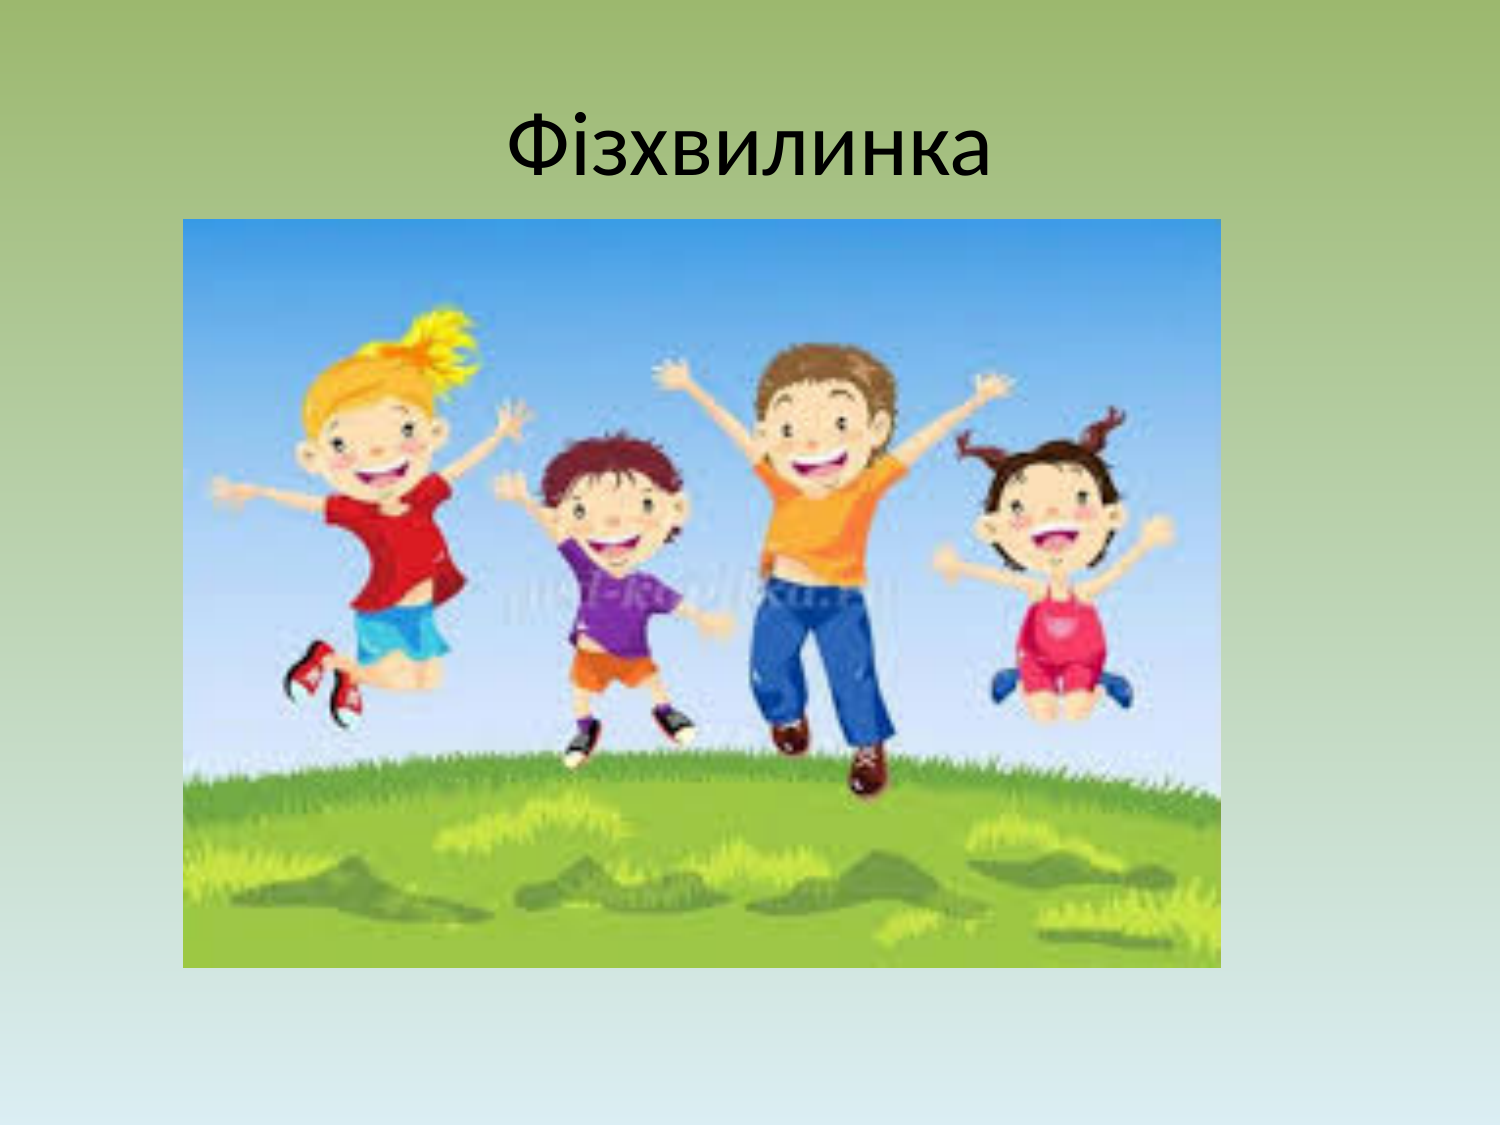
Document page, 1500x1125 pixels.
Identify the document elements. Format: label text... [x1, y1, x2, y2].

title Фізхвилинка [75, 45, 1425, 233]
picture [182, 219, 1221, 969]
